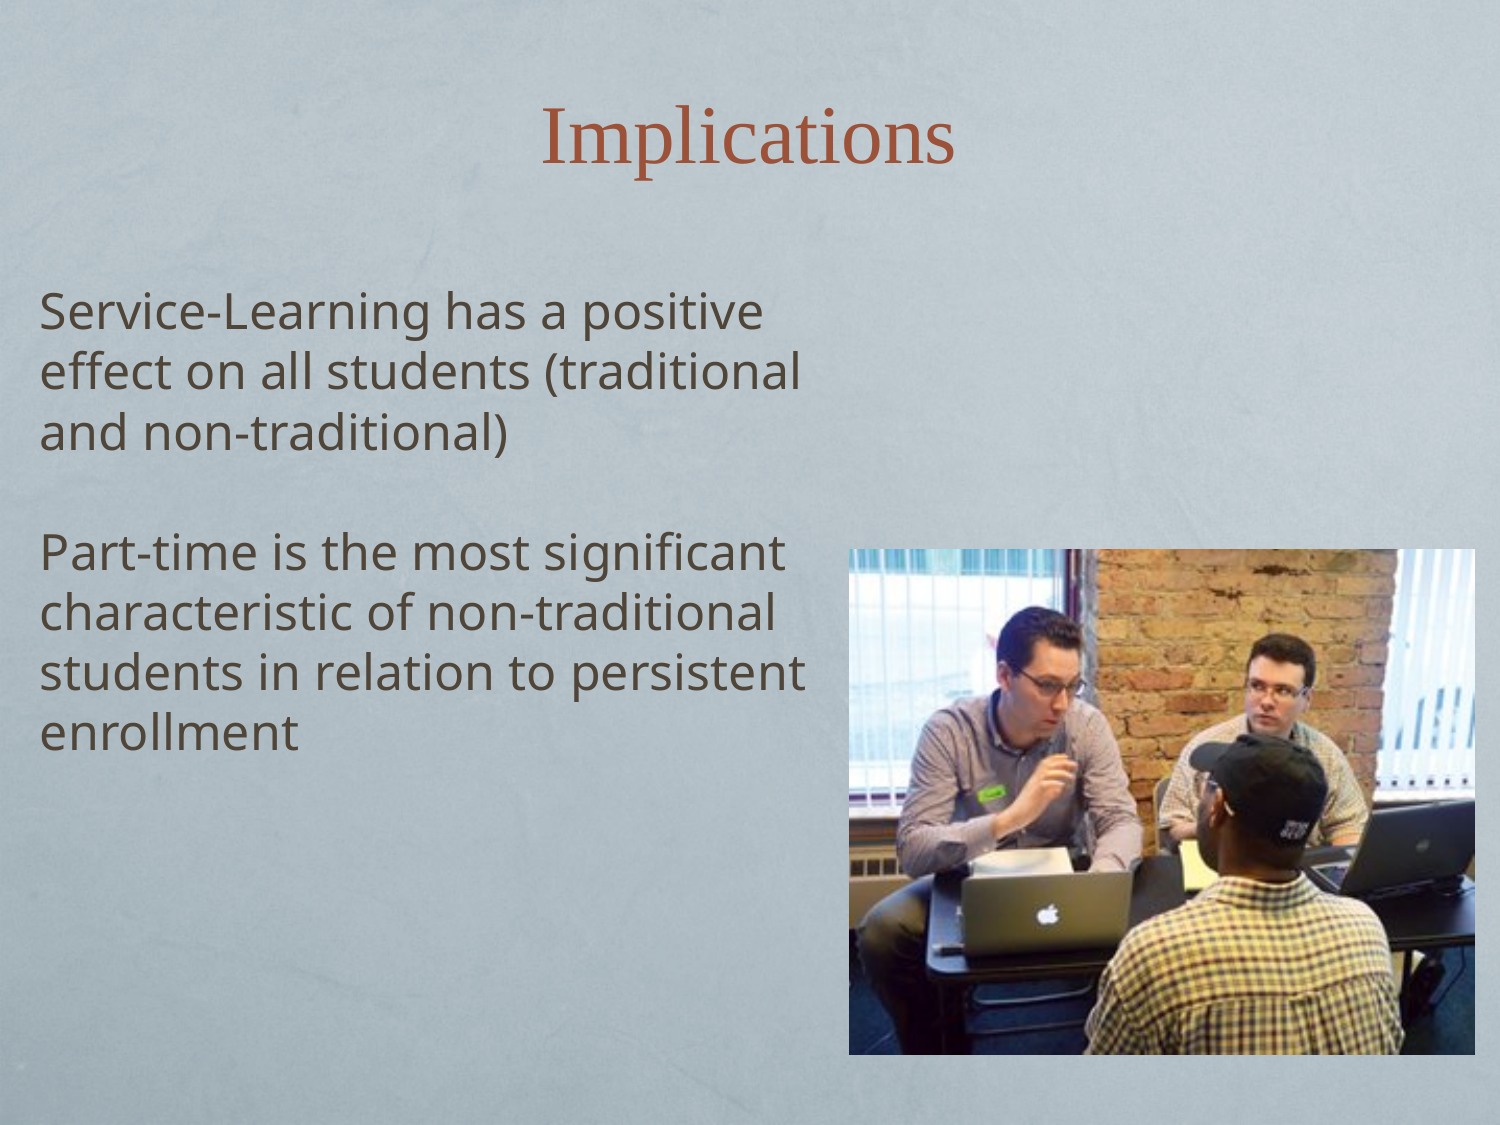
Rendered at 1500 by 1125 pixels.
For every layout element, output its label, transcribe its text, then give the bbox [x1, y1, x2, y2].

text_box Implications [49, 37, 1450, 188]
title Service-Learning has a positive effect on all students (traditional and non-traditional) Part-time is the most significant characteristic of non-traditional students in relation to persistent enrollment [24, 350, 863, 888]
picture [848, 548, 1477, 1056]
